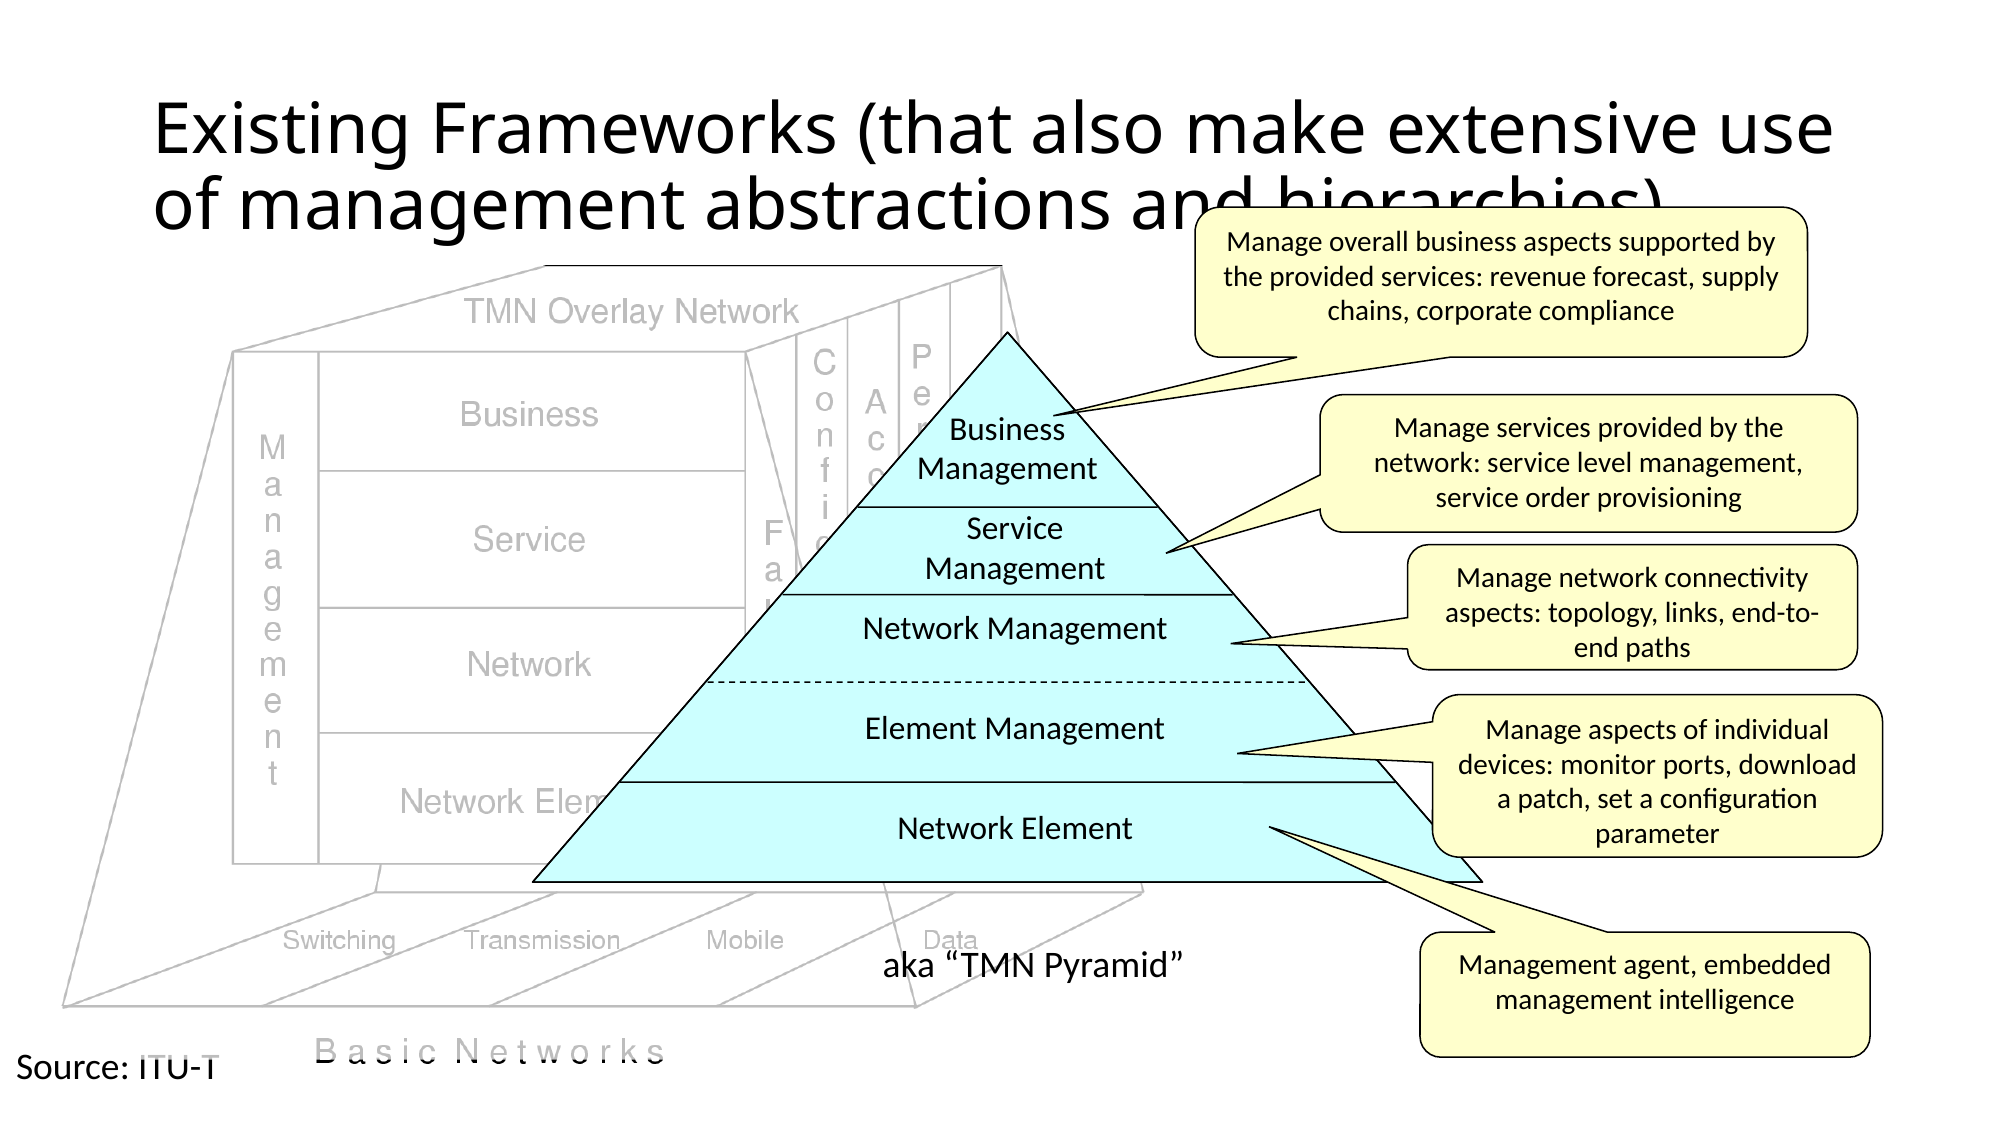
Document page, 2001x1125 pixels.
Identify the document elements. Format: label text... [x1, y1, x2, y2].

picture [55, 262, 1146, 1066]
title Existing Frameworks (that also make extensive use of management abstractions and hierarchies) [137, 59, 1863, 262]
text_box Source: ITU-T [1, 1034, 235, 1095]
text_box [532, 207, 1883, 1058]
